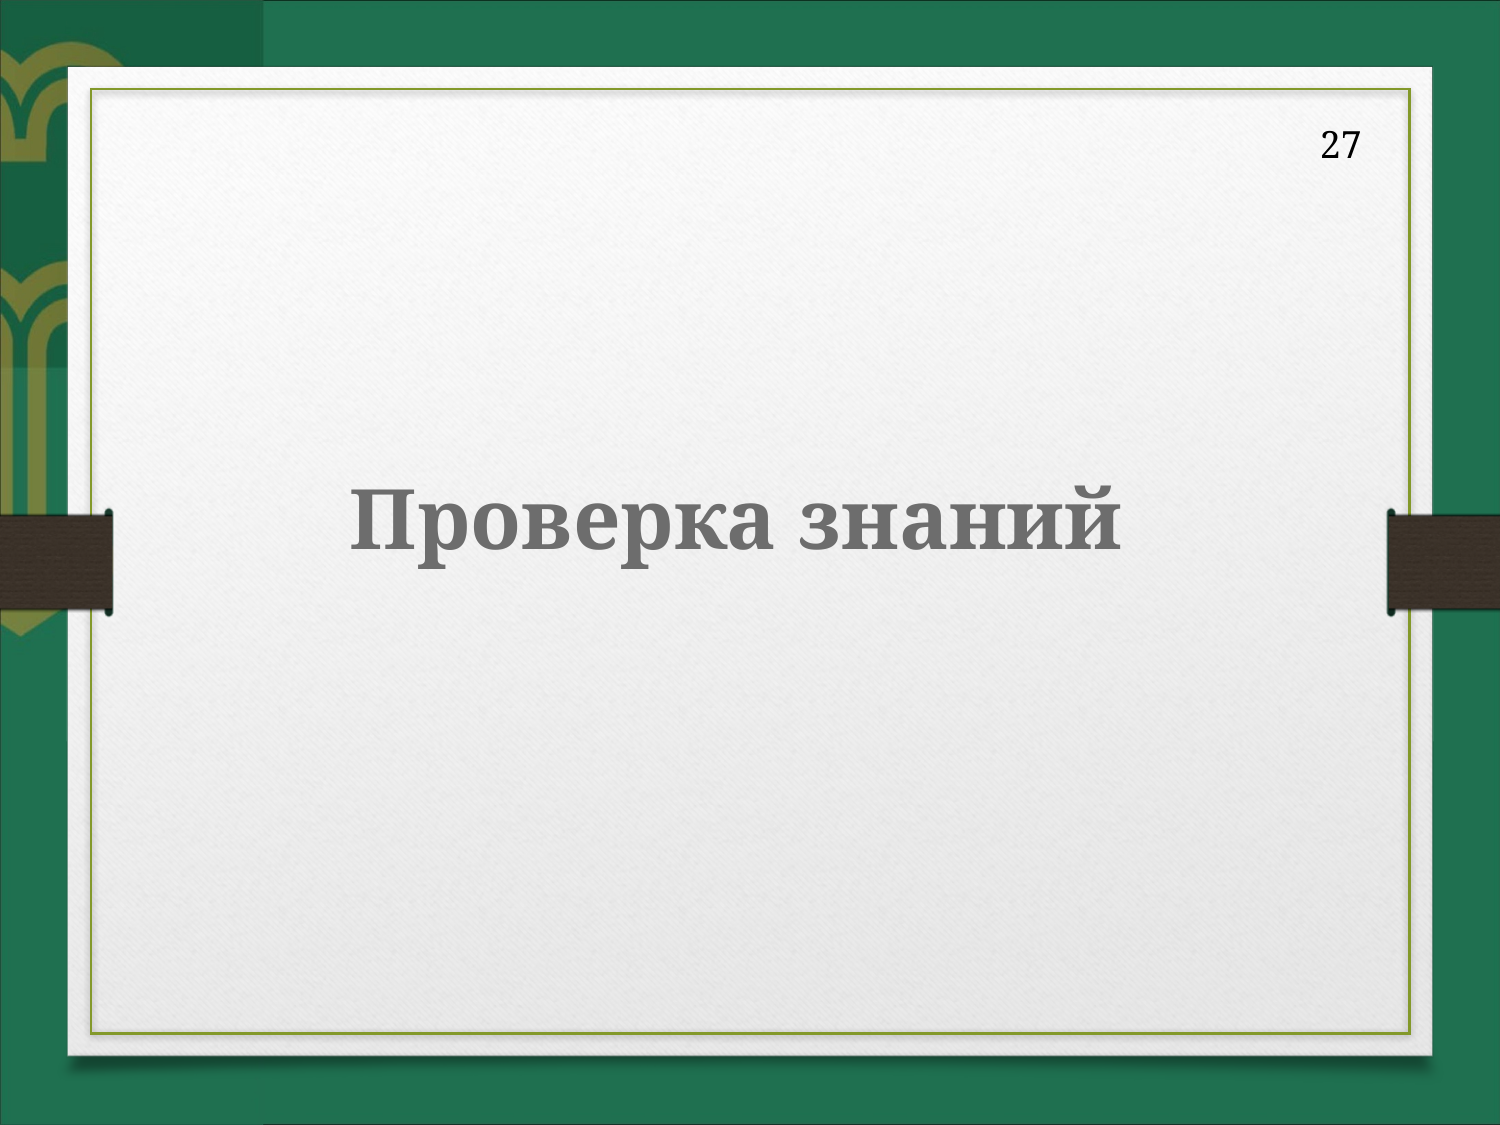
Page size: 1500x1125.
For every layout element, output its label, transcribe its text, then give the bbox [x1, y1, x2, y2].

picture [0, 0, 1500, 1125]
text_box 27 [1305, 113, 1393, 174]
title Проверка знаний [218, 408, 1254, 610]
